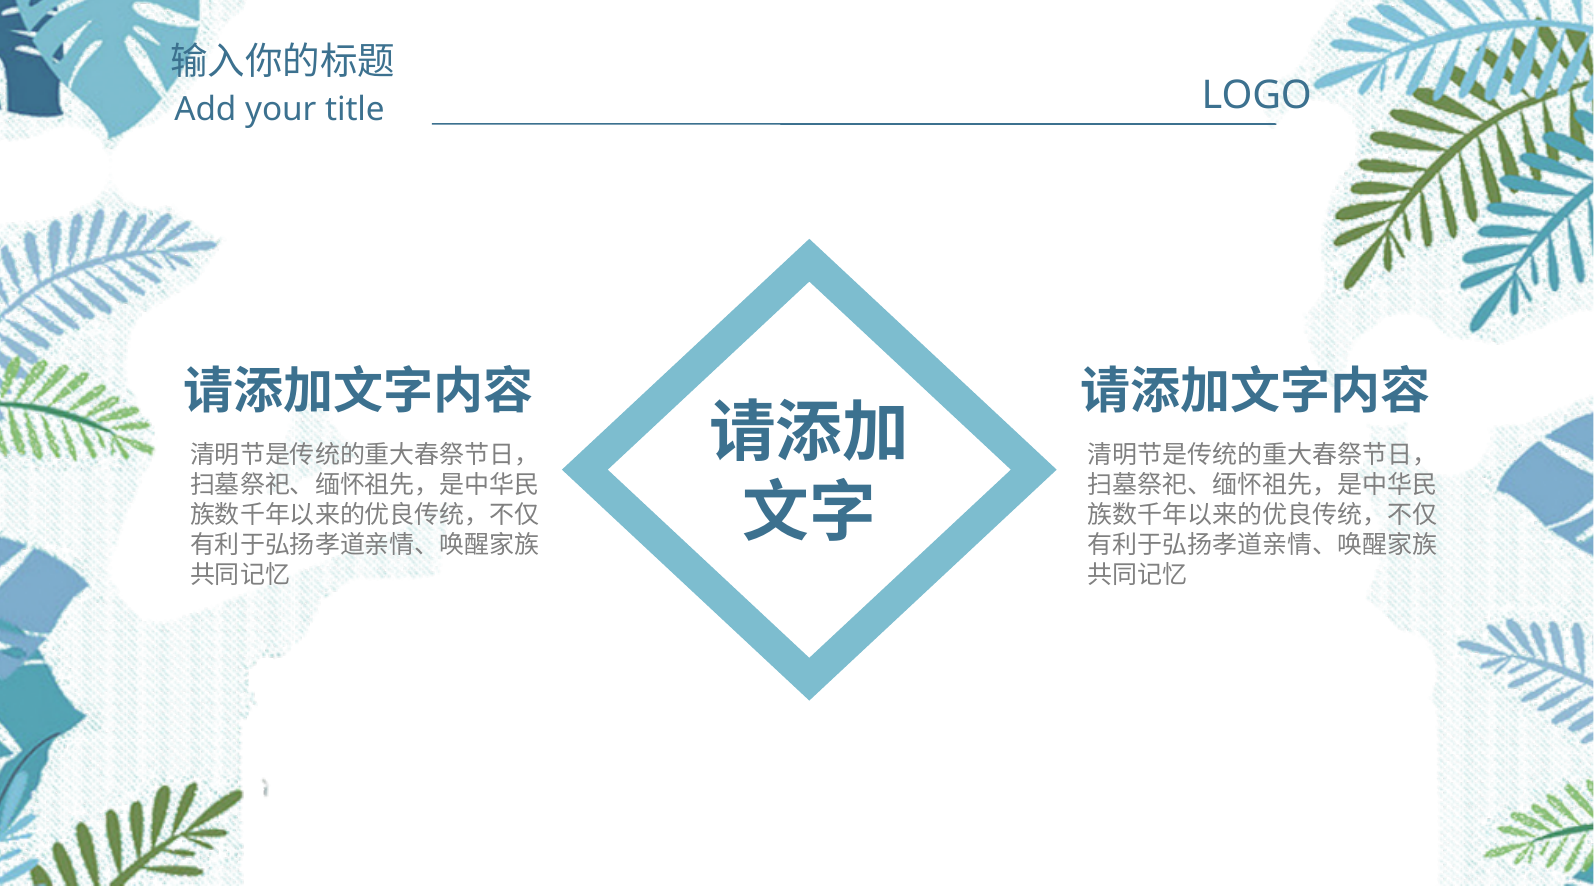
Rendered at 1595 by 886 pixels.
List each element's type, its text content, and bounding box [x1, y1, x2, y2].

text_box 清明节是传统的重大春祭节日，扫墓祭祀、缅怀祖先，是中华民族数千年以来的优良传统，不仅有利于弘扬孝道亲情、唤醒家族共同记忆 [175, 431, 579, 597]
text_box 请添加文字内容 [183, 358, 554, 419]
text_box 清明节是传统的重大春祭节日，扫墓祭祀、缅怀祖先，是中华民族数千年以来的优良传统，不仅有利于弘扬孝道亲情、唤醒家族共同记忆 [1073, 431, 1477, 597]
picture [0, 0, 1594, 886]
text_box 请添加文字内容 [1080, 358, 1452, 419]
text_box [584, 260, 1034, 680]
text_box 请添加文字 [685, 388, 933, 549]
